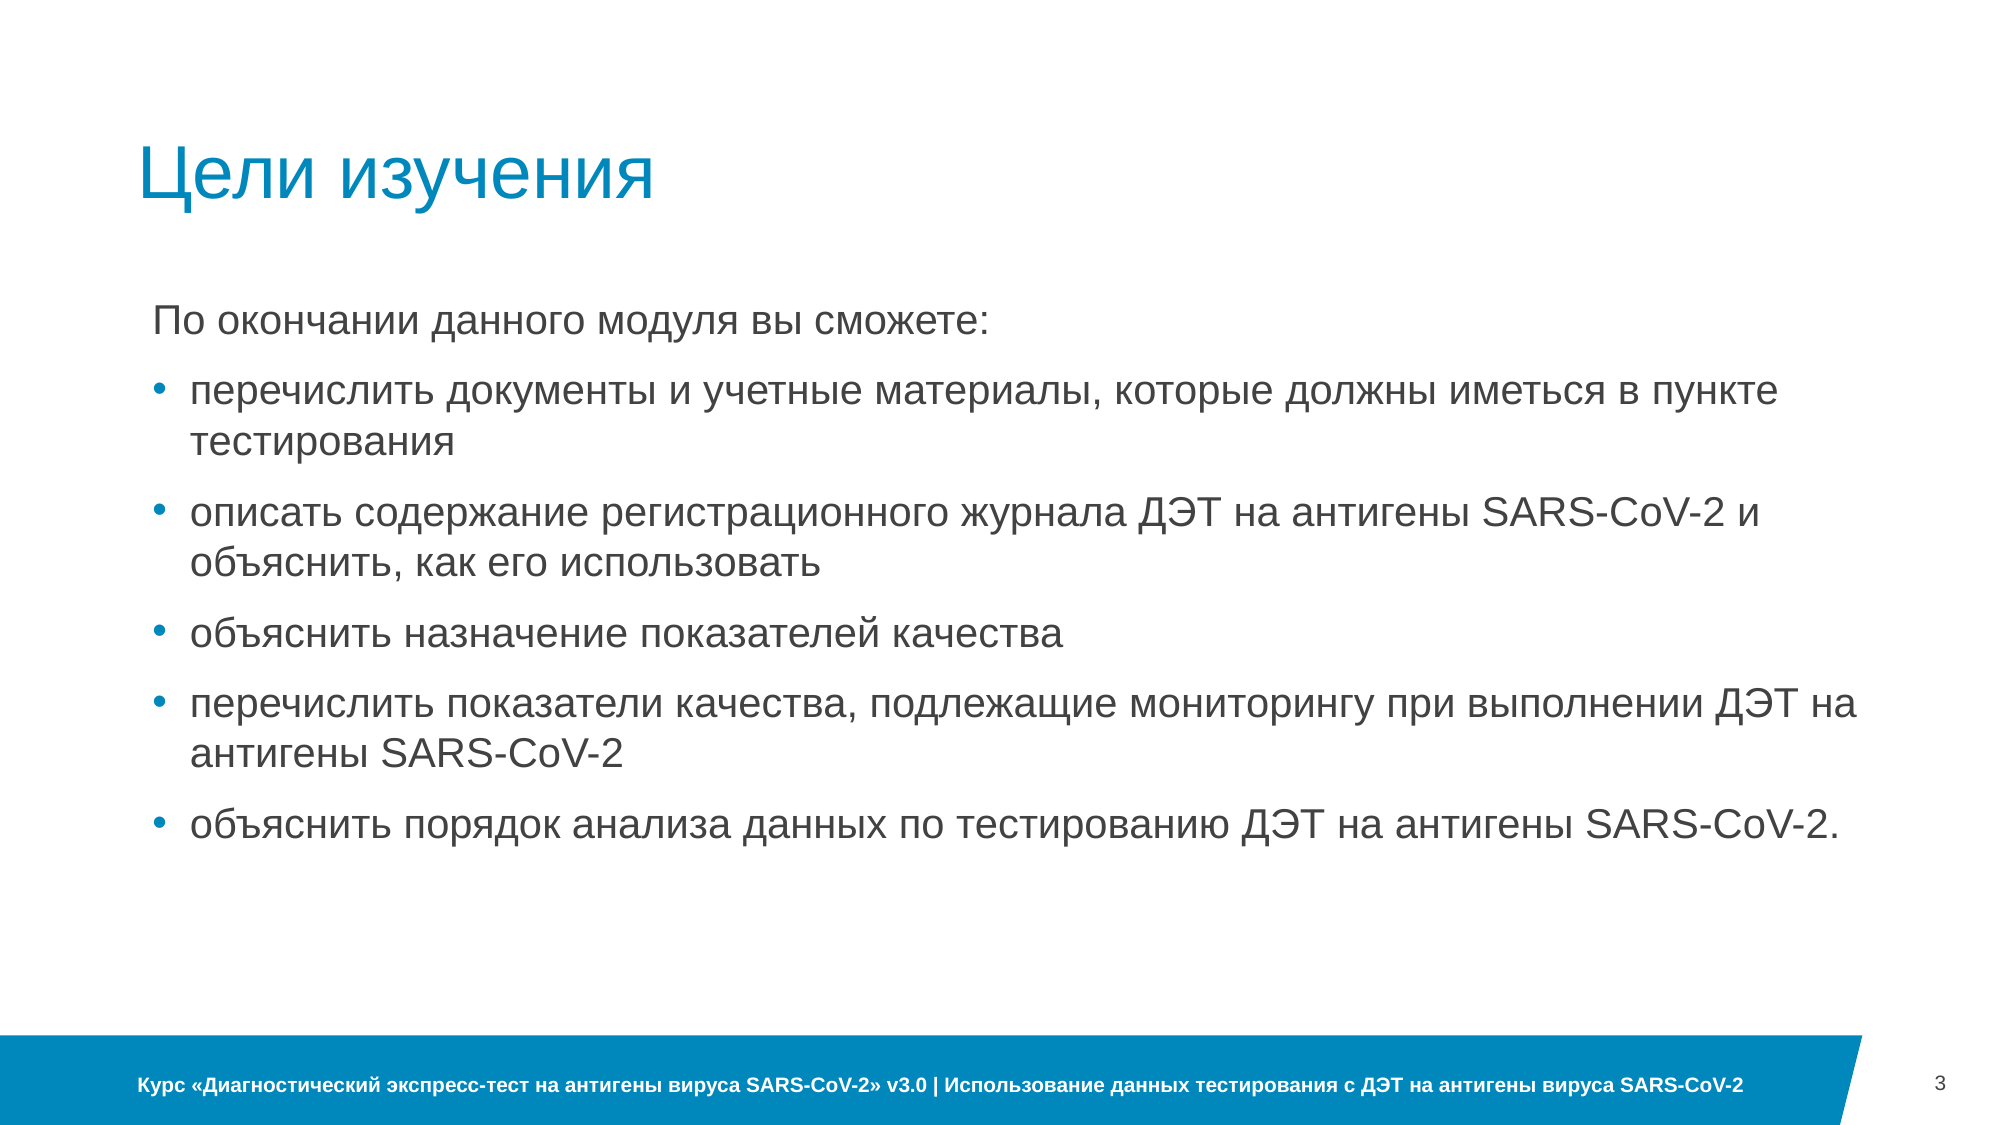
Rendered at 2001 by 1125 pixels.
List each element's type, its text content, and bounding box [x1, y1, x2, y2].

list По окончании данного модуля вы сможете: перечислить документы и учетные материалы, которые должны иметься в пункте тестирования описать содержание регистрационного журнала ДЭТ на антигены SARS-CoV-2 и объяснить, как его использовать объяснить назначение показателей качества перечислить показатели качества, подлежащие мониторингу при выполнении ДЭТ на антигены SARS-CoV-2 объяснить порядок анализа данных по тестированию ДЭТ на антигены SARS-CoV-2. [137, 284, 1893, 1014]
footer Курс «Диагностический экспресс-тест на антигены вируса SARS-CoV-2» v3.0 | Использование данных тестирования с ДЭТ на антигены вируса SARS-CoV-2 [137, 1042, 1815, 1125]
title Цели изучения [137, 59, 1863, 215]
slide_number 3 [1862, 1035, 1947, 1125]
